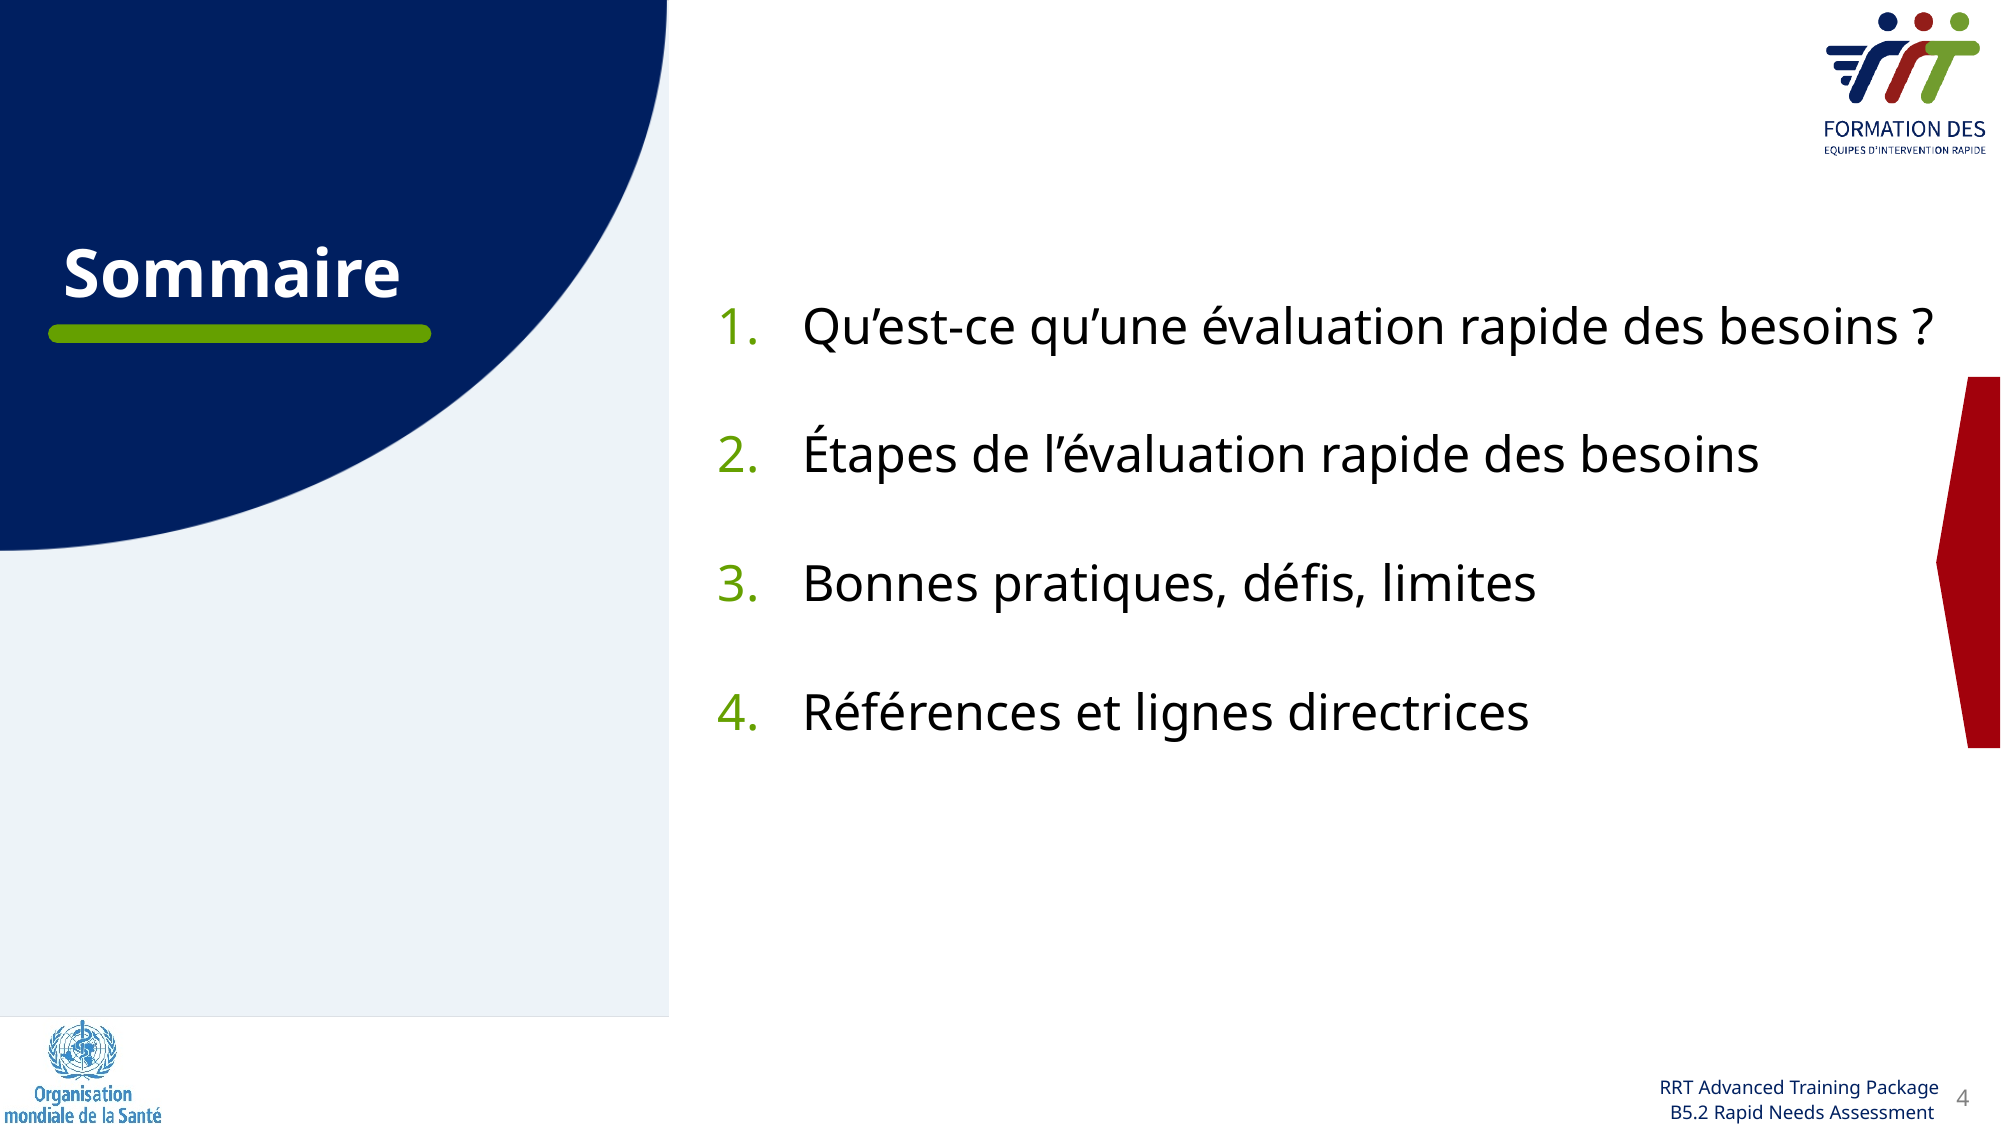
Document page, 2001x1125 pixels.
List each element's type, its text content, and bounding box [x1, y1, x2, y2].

list Qu’est-ce qu’une évaluation rapide des besoins ? Étapes de l’évaluation rapide des besoins Bonnes pratiques, défis, limites Références et lignes directrices [717, 300, 1954, 913]
title Sommaire [63, 173, 600, 313]
picture [1824, 11, 1986, 156]
picture [0, 0, 669, 1124]
